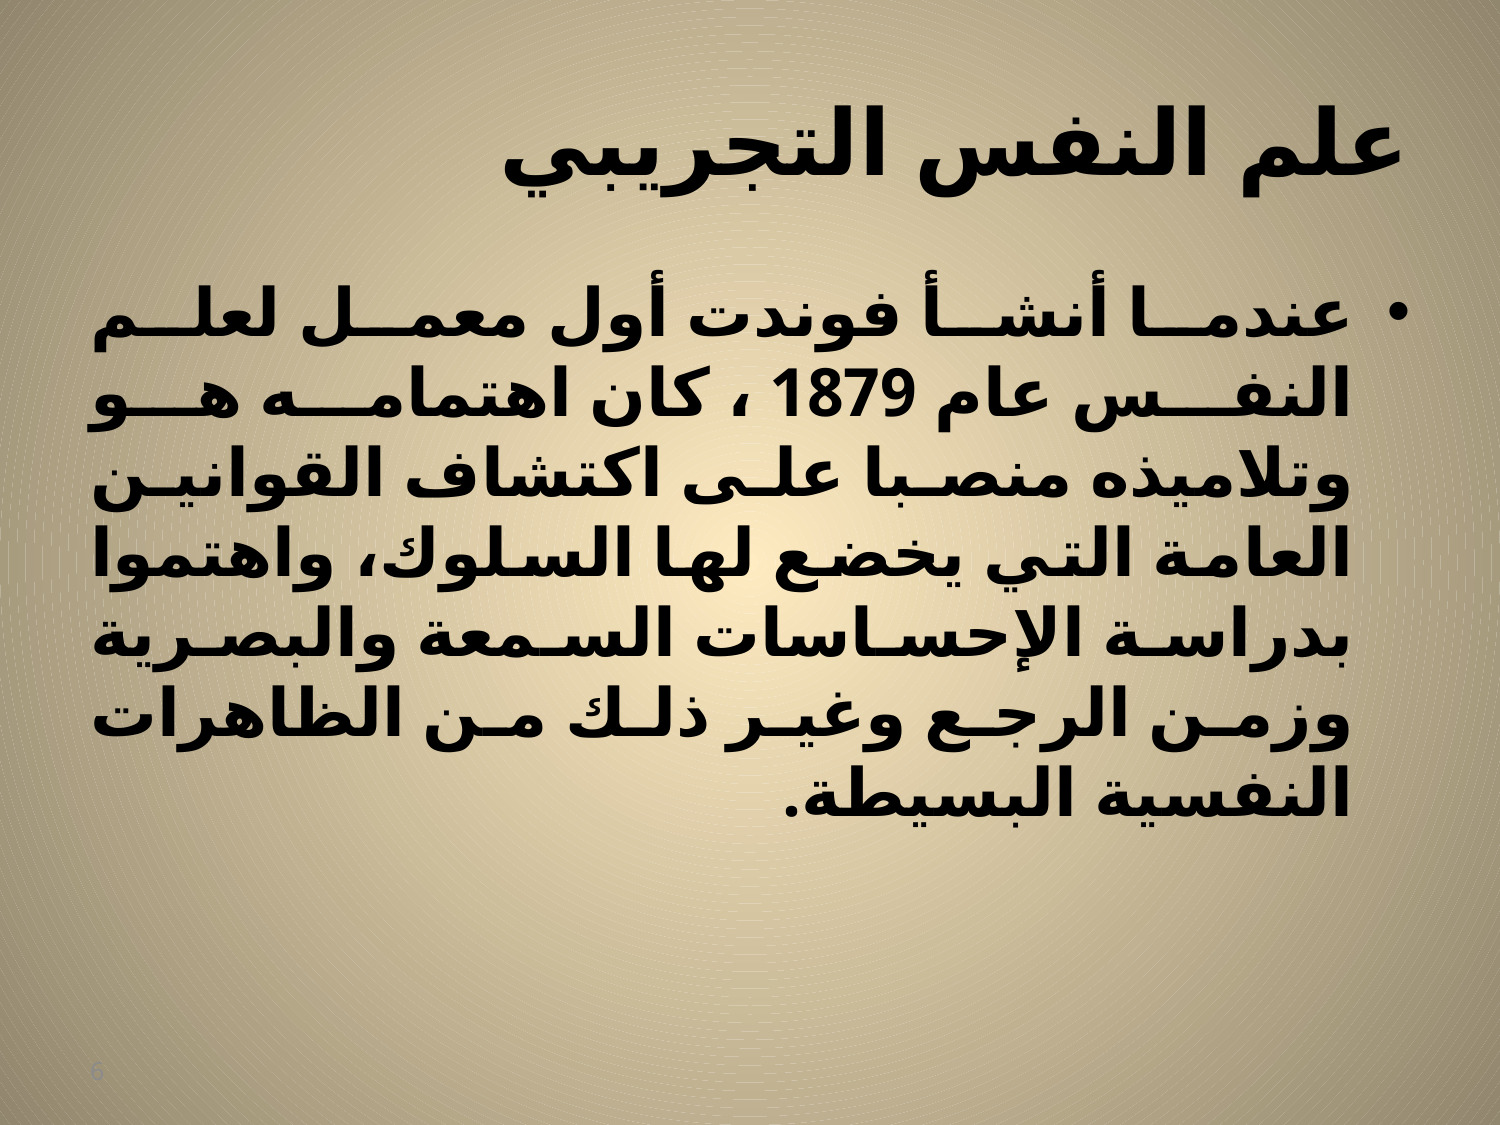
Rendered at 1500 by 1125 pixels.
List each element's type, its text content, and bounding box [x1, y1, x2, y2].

title علم النفس التجريبي [75, 45, 1425, 233]
slide_number 6 [75, 1042, 425, 1103]
list عندما أنشأ فوندت أول معمل لعلم النفس عام 1879 ، كان اهتمامه هو وتلاميذه منصبا على اكتشاف القوانين العامة التي يخضع لها السلوك، واهتموا بدراسة الإحساسات السمعة والبصرية وزمن الرجع وغير ذلك من الظاهرات النفسية البسيطة. [75, 262, 1425, 1005]
